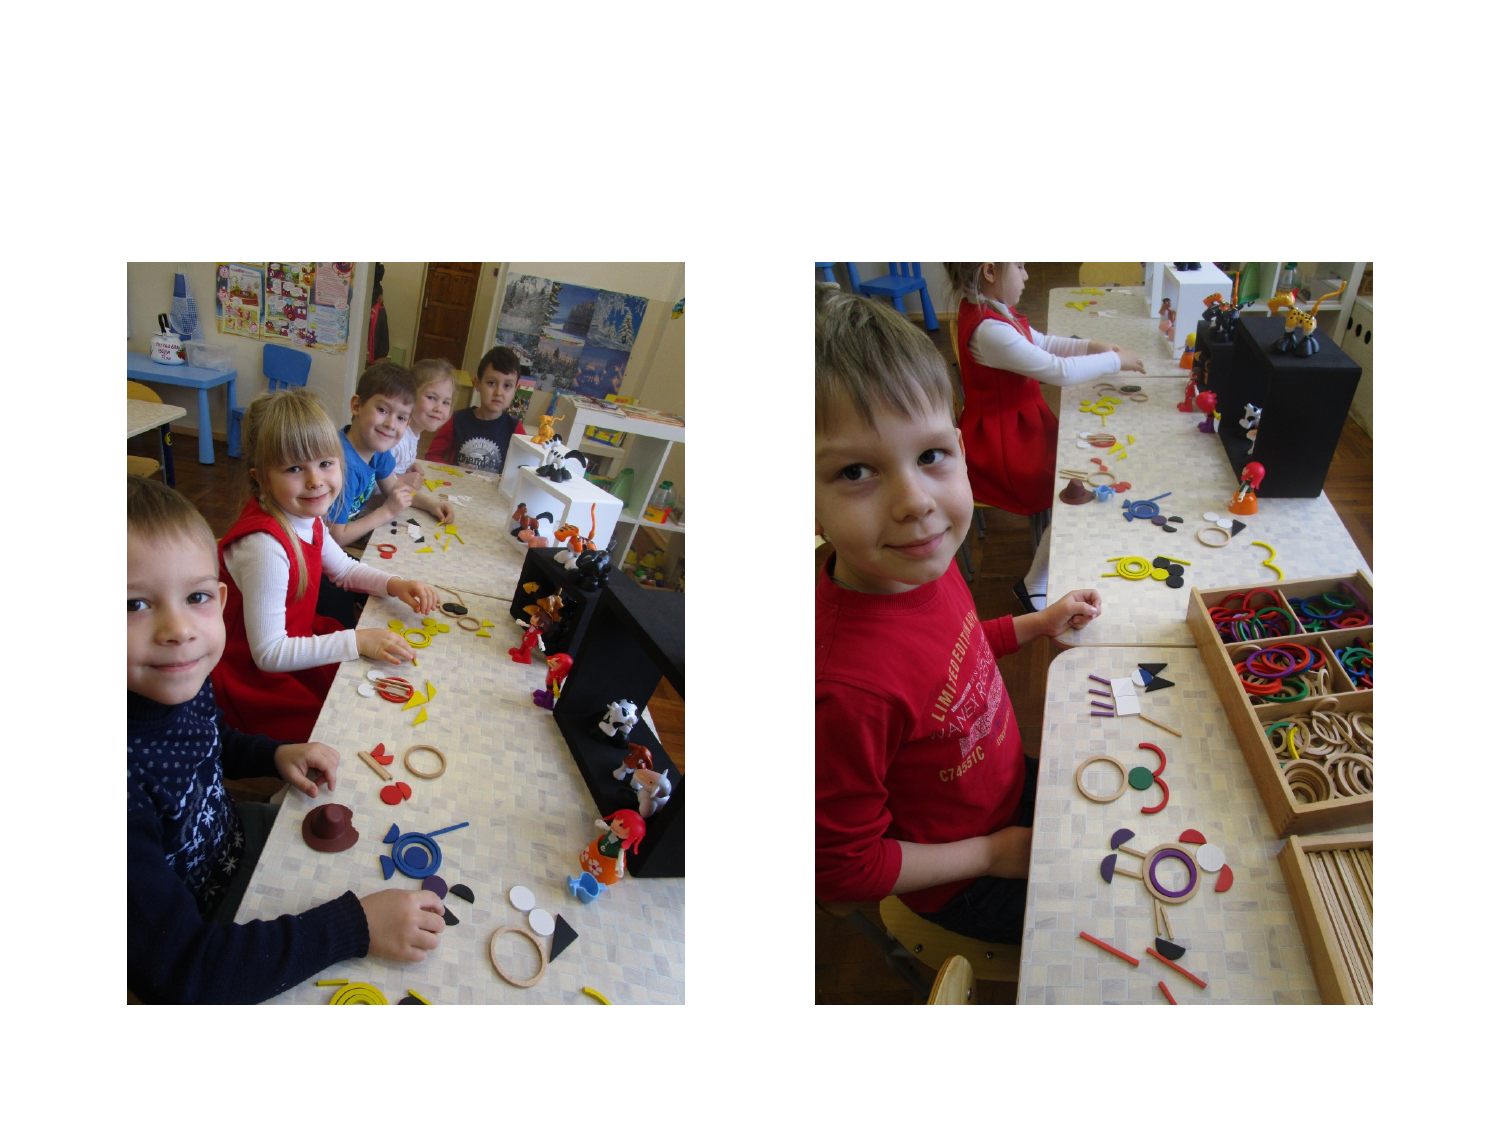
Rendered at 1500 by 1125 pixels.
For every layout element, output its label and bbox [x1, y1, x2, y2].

list [815, 262, 1373, 1006]
list [127, 262, 685, 1006]
